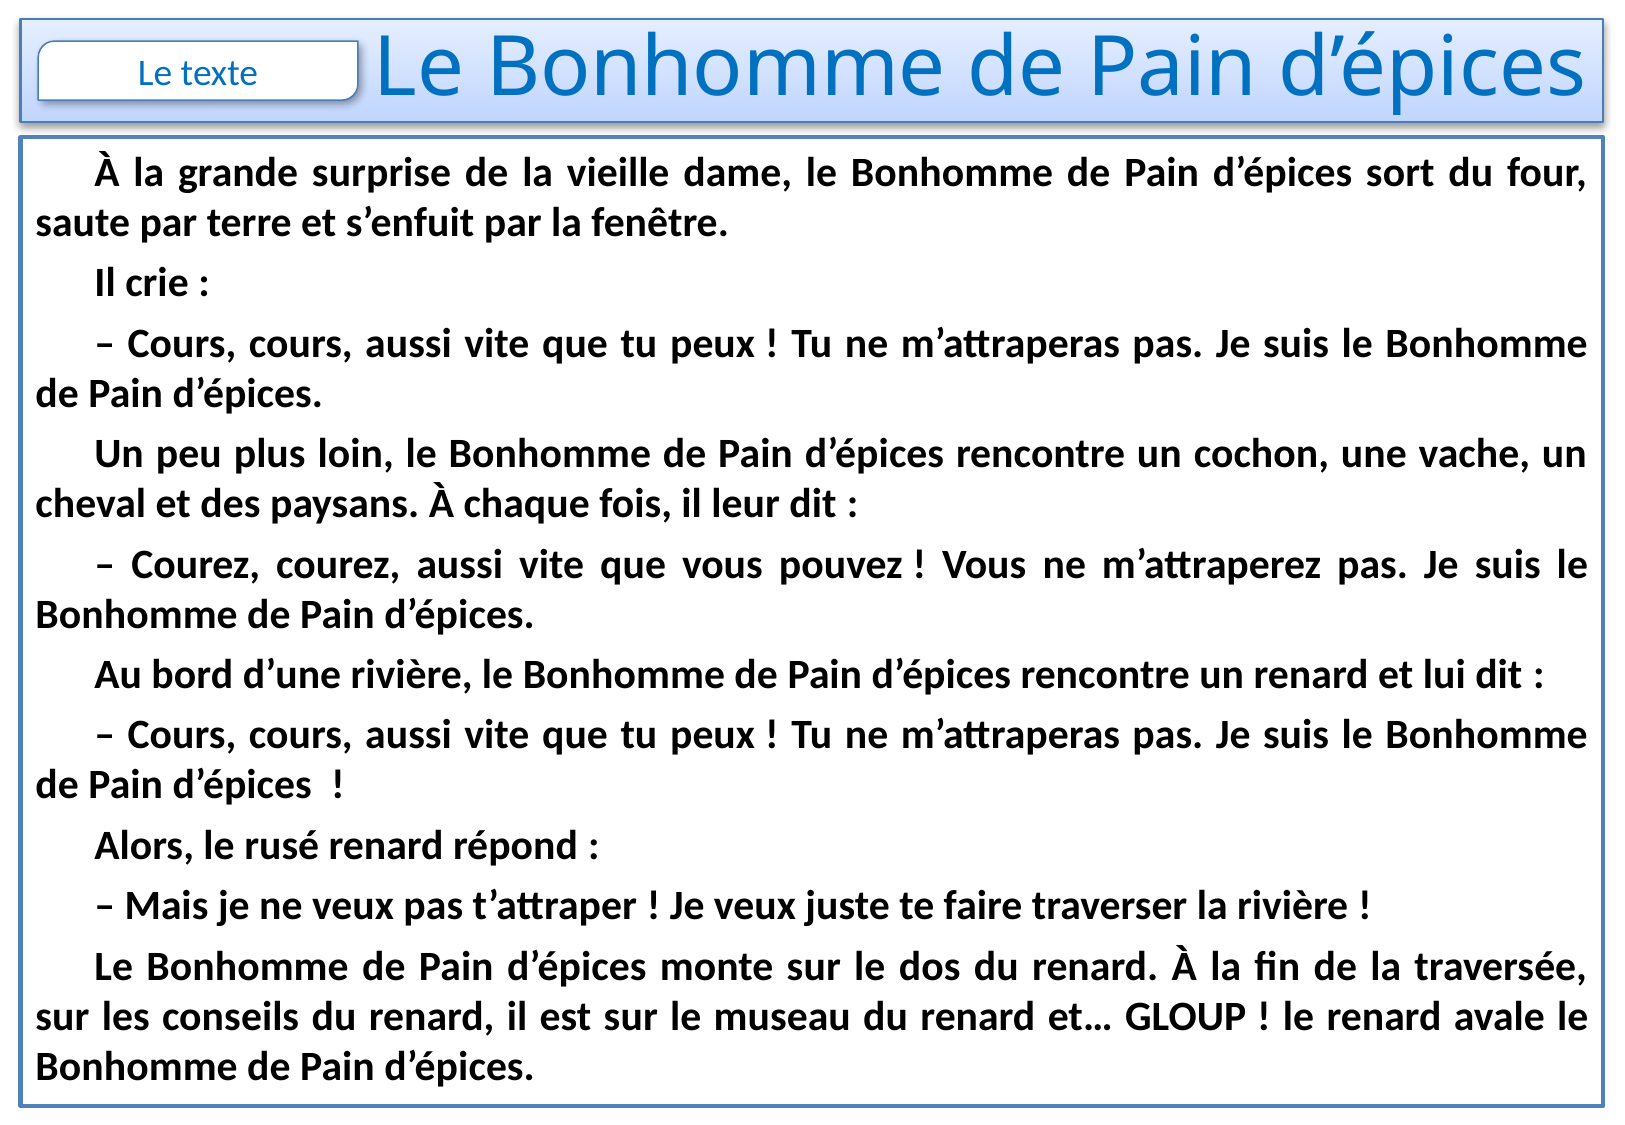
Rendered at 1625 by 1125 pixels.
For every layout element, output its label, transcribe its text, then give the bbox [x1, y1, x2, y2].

list À la grande surprise de la vieille dame, le Bonhomme de Pain d’épices sort du four, saute par terre et s’enfuit par la fenêtre. Il crie : – Cours, cours, aussi vite que tu peux ! Tu ne m’attraperas pas. Je suis le Bonhomme de Pain d’épices. Un peu plus loin, le Bonhomme de Pain d’épices rencontre un cochon, une vache, un cheval et des paysans. À chaque fois, il leur dit : – Courez, courez, aussi vite que vous pouvez ! Vous ne m’attraperez pas. Je suis le Bonhomme de Pain d’épices. Au bord d’une rivière, le Bonhomme de Pain d’épices rencontre un renard et lui dit : – Cours, cours, aussi vite que tu peux ! Tu ne m’attraperas pas. Je suis le Bonhomme de Pain d’épices ! Alors, le rusé renard répond : – Mais je ne veux pas t’attraper ! Je veux juste te faire traverser la rivière ! Le Bonhomme de Pain d’épices monte sur le dos du renard. À la fin de la traversée, sur les conseils du renard, il est sur le museau du renard et… GLOUP ! le renard avale le Bonhomme de Pain d’épices. [18, 135, 1605, 1108]
title Le Bonhomme de Pain d’épices [357, 4, 1604, 120]
